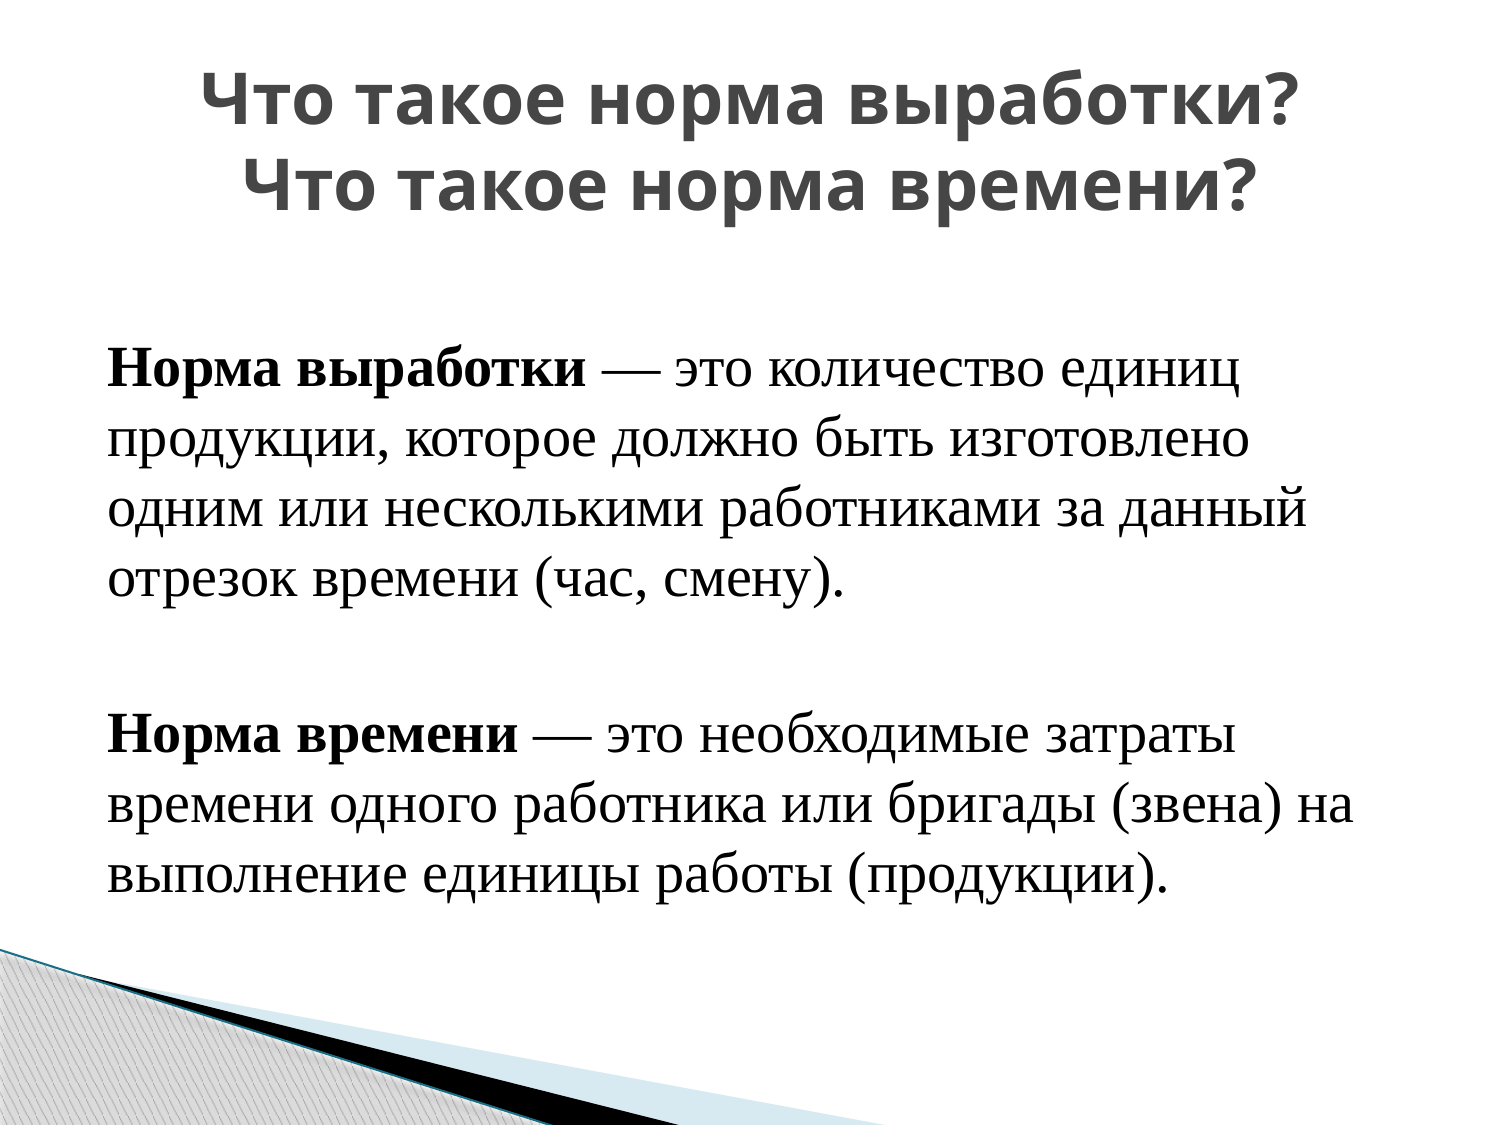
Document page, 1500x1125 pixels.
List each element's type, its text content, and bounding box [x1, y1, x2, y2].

list Норма выработки — это количество единиц продукции, которое должно быть изготовлено одним или несколькими работниками за данный отрезок времени (час, смену). Норма времени — это необходимые затраты времени одного работника или бригады (звена) на выполнение единицы работы (продукции). [75, 243, 1425, 986]
title Что такое норма выработки? Что такое норма времени? [75, 45, 1425, 233]
